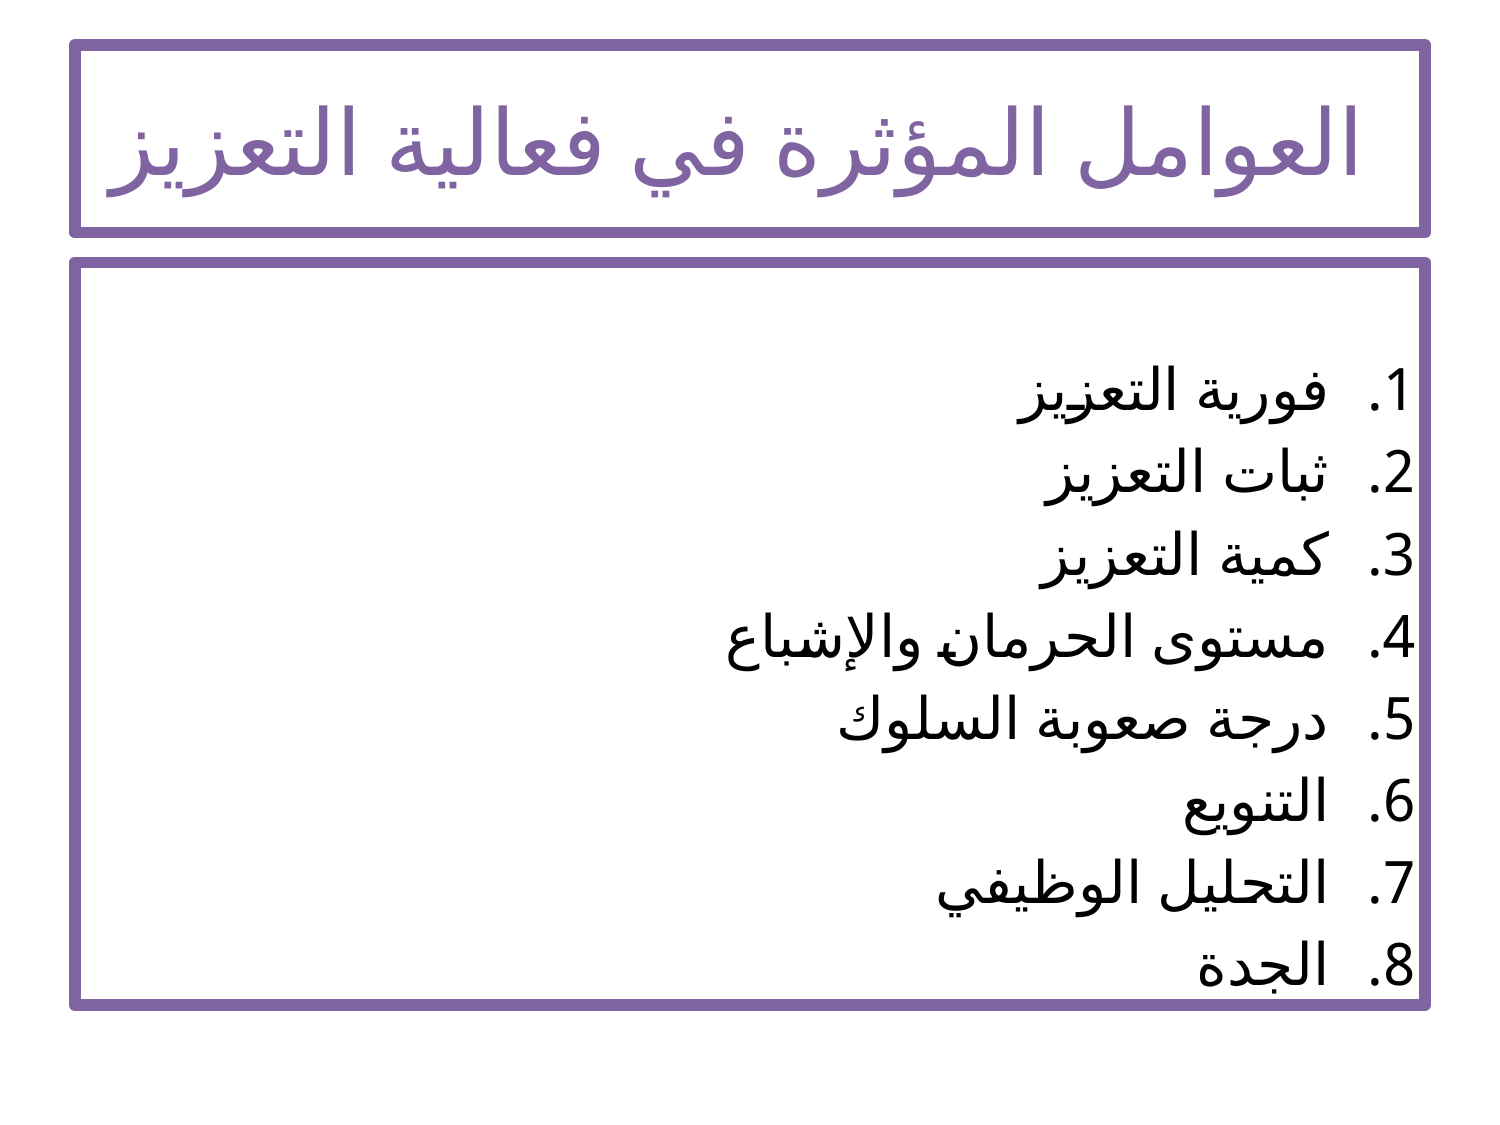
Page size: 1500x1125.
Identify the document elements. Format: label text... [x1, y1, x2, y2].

list فورية التعزيز ثبات التعزيز كمية التعزيز مستوى الحرمان والإشباع درجة صعوبة السلوك التنويع التحليل الوظيفي الجدة [75, 262, 1425, 1005]
title العوامل المؤثرة في فعالية التعزيز [75, 45, 1425, 233]
